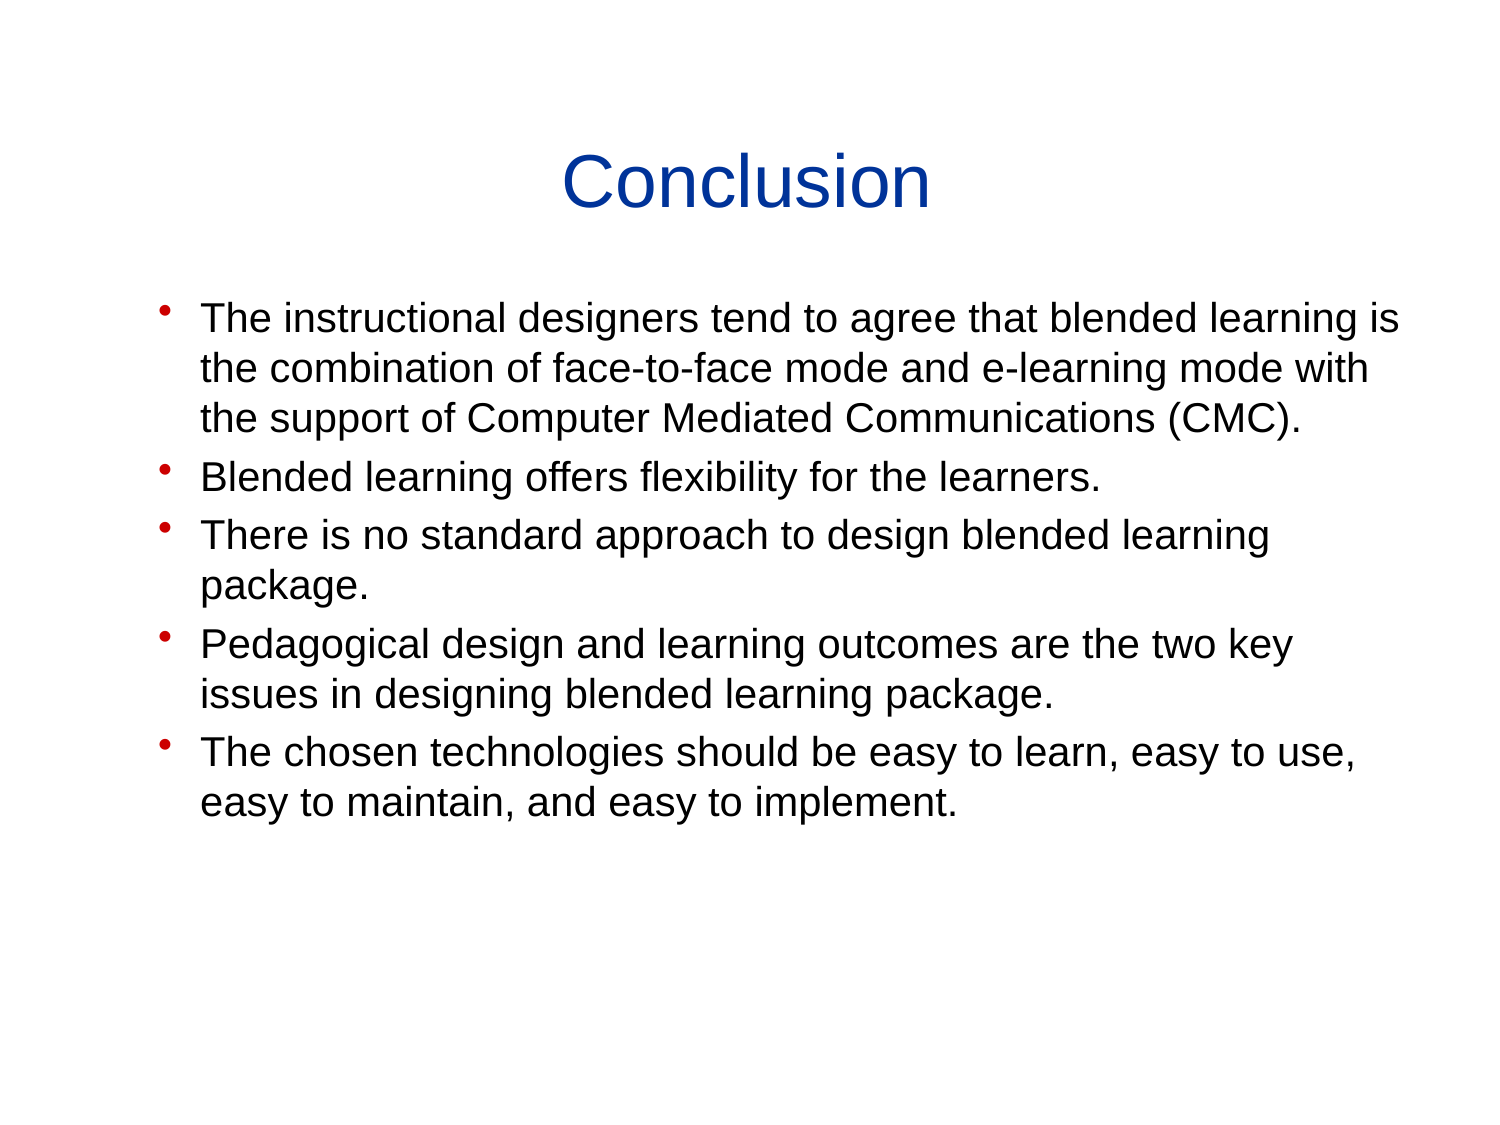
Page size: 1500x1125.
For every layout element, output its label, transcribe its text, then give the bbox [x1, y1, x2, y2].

text_box Conclusion [72, 124, 1423, 312]
list The instructional designers tend to agree that blended learning is the combination of face-to-face mode and e-learning mode with the support of Computer Mediated Communications (CMC). Blended learning offers flexibility for the learners. There is no standard approach to design blended learning package. Pedagogical design and learning outcomes are the two key issues in designing blended learning package. The chosen technologies should be easy to learn, easy to use, easy to maintain, and easy to implement. [131, 312, 1419, 975]
